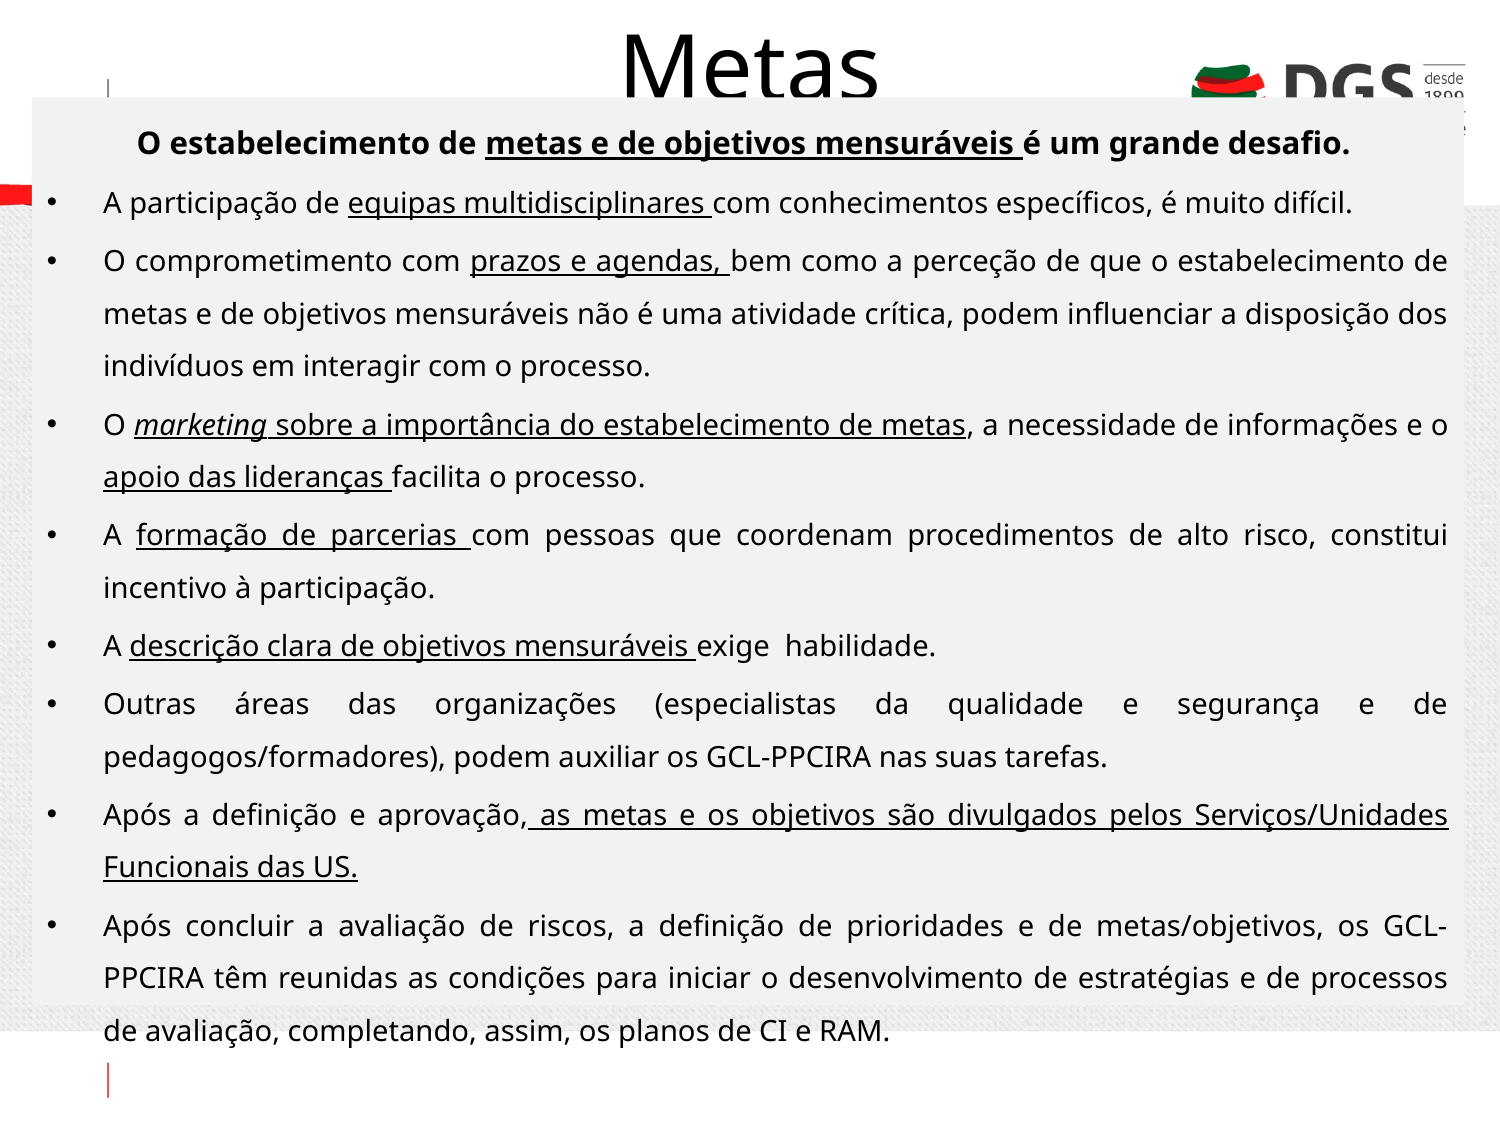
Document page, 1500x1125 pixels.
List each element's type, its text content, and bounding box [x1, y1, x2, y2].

picture [0, 0, 1500, 1125]
title Metas [74, 44, 1426, 84]
list O estabelecimento de metas e de objetivos mensuráveis é um grande desafio. A participação de equipas multidisciplinares com conhecimentos específicos, é muito difícil. O comprometimento com prazos e agendas, bem como a perceção de que o estabelecimento de metas e de objetivos mensuráveis não é uma atividade crítica, podem influenciar a disposição dos indivíduos em interagir com o processo. O marketing sobre a importância do estabelecimento de metas, a necessidade de informações e o apoio das lideranças facilita o processo. A formação de parcerias com pessoas que coordenam procedimentos de alto risco, constitui incentivo à participação. A descrição clara de objetivos mensuráveis exige habilidade. Outras áreas das organizações (especialistas da qualidade e segurança e de pedagogos/formadores), podem auxiliar os GCL-PPCIRA nas suas tarefas. Após a definição e aprovação, as metas e os objetivos são divulgados pelos Serviços/Unidades Funcionais das US. Após concluir a avaliação de riscos, a definição de prioridades e de metas/objetivos, os GCL-PPCIRA têm reunidas as condições para iniciar o desenvolvimento de estratégias e de processos de avaliação, completando, assim, os planos de CI e RAM. [31, 97, 1465, 1006]
